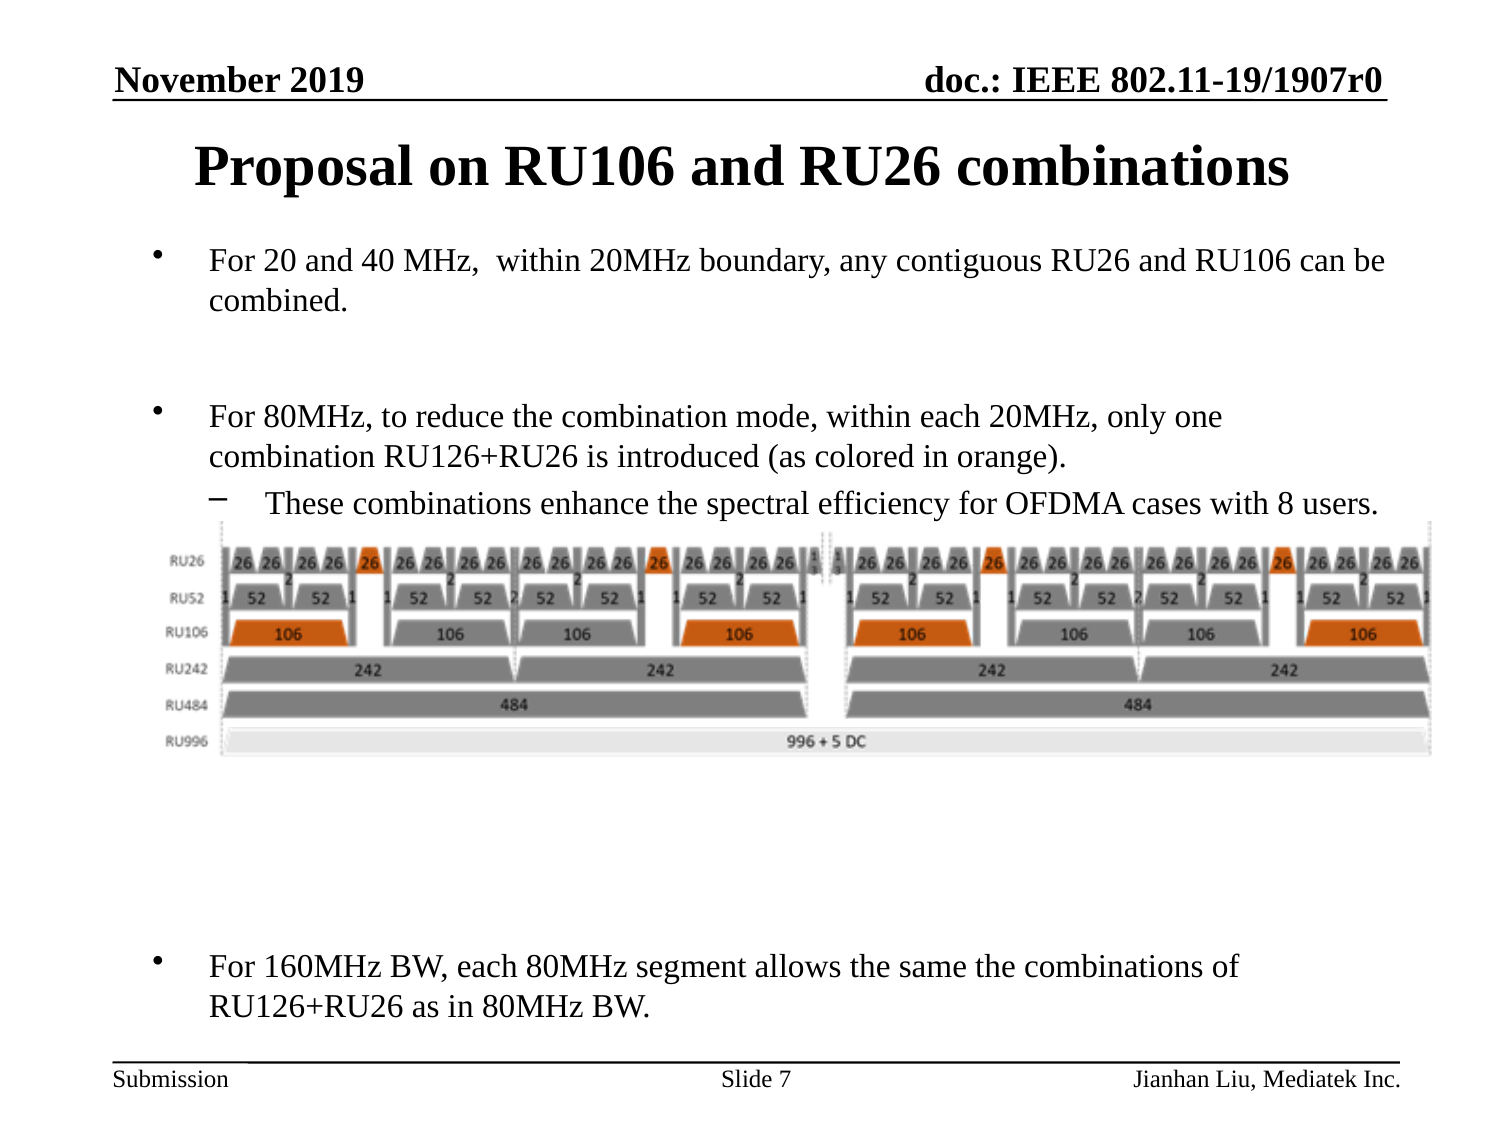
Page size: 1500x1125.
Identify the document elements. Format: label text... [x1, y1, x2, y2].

picture [155, 521, 1445, 766]
list For 20 and 40 MHz, within 20MHz boundary, any contiguous RU26 and RU106 can be combined. For 80MHz, to reduce the combination mode, within each 20MHz, only one combination RU126+RU26 is introduced (as colored in orange). These combinations enhance the spectral efficiency for OFDMA cases with 8 users. For 160MHz BW, each 80MHz segment allows the same the combinations of RU126+RU26 as in 80MHz BW. [137, 230, 1413, 951]
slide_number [114, 54, 368, 101]
footer Jianhan Liu, Mediatek Inc. [1129, 1061, 1402, 1093]
slide_number Slide 7 [712, 1061, 800, 1093]
title Proposal on RU106 and RU26 combinations [112, 112, 1388, 213]
